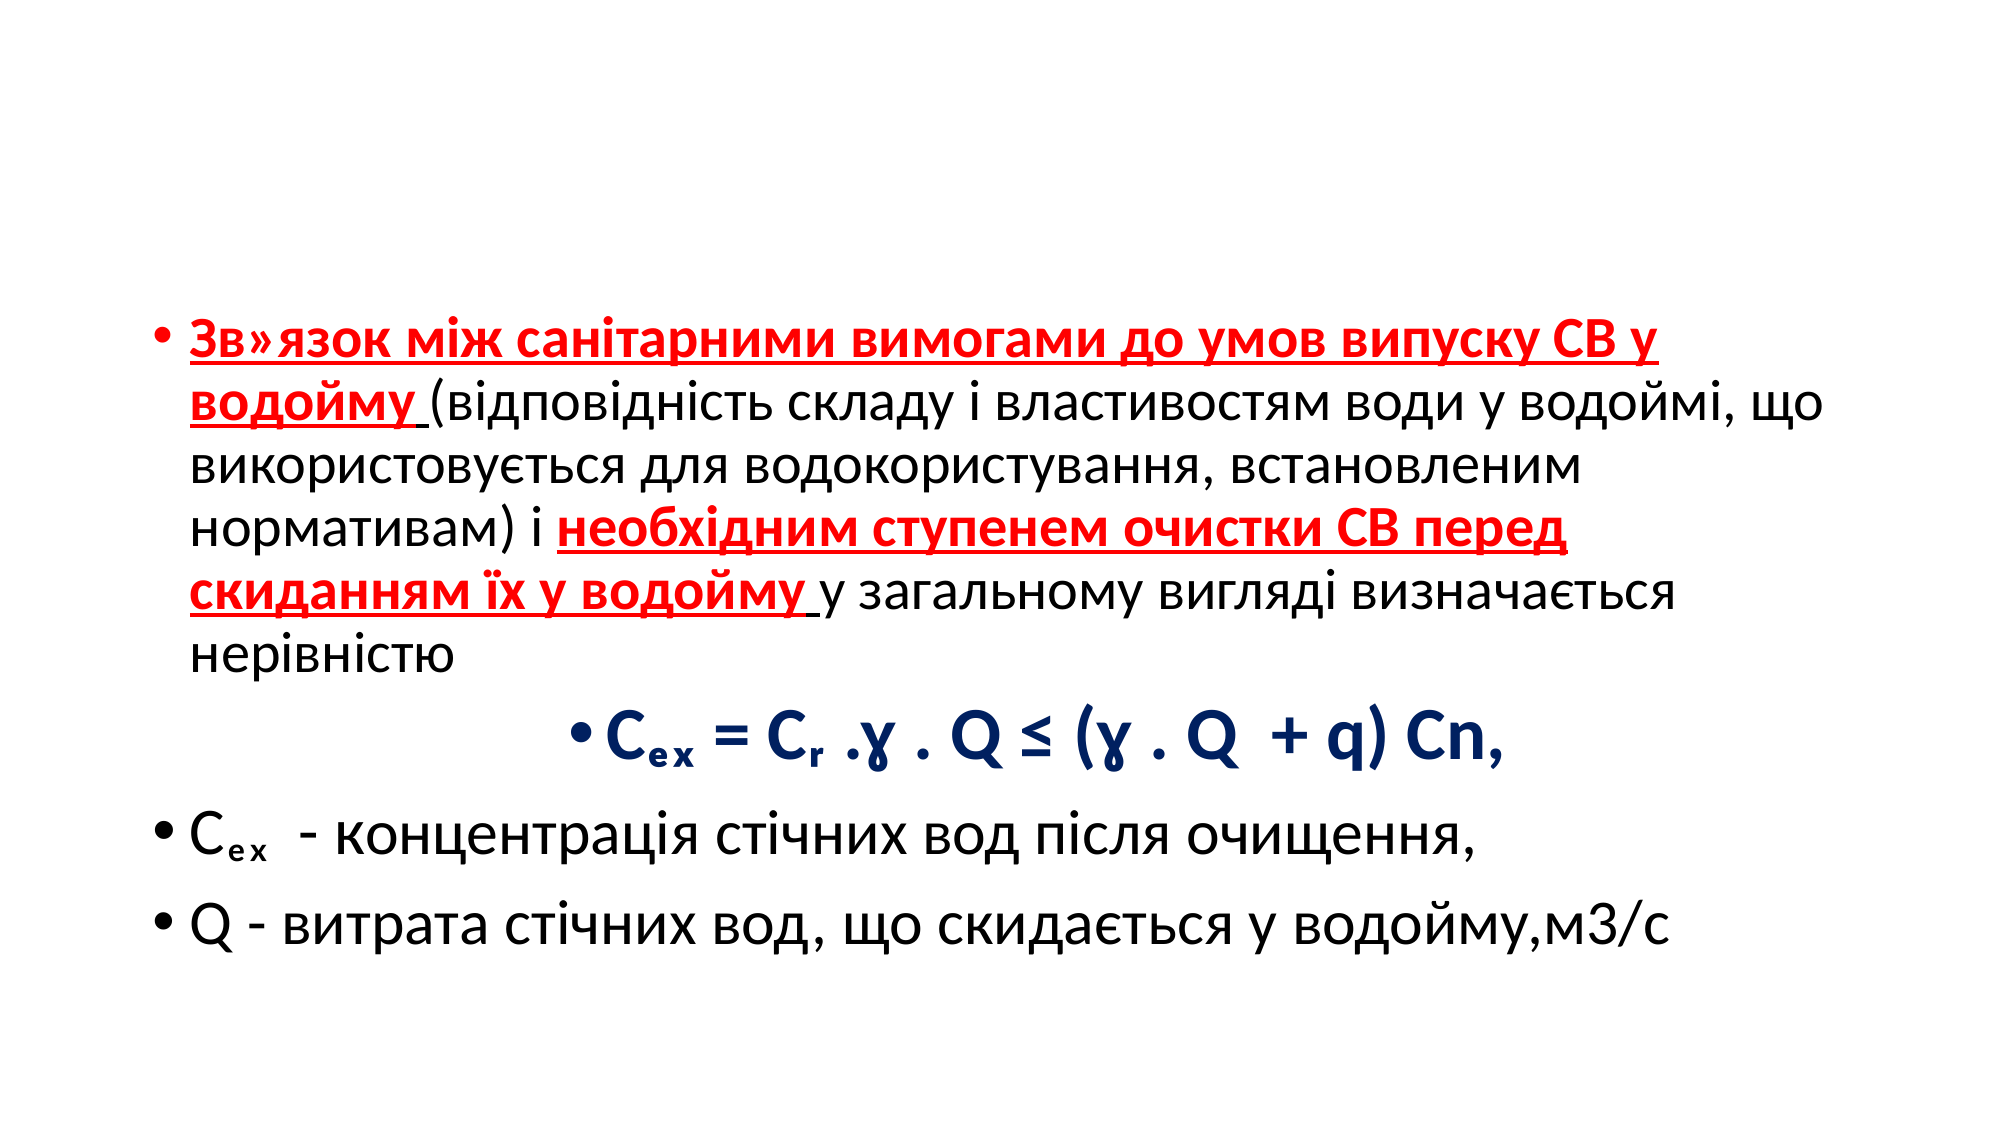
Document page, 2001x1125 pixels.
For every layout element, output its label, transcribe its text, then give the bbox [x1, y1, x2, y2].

list Зв»язок між санітарними вимогами до умов випуску СВ у водойму (відповідність складу і властивостям води у водоймі, що використовується для водокористування, встановленим нормативам) і необхідним ступенем очистки СВ перед скиданням їх у водойму у загальному вигляді визначається нерівністю Сₑₓ = Сᵣ .ɣ . Q ≤ (ɣ . Q + q) Cn, Сₑₓ - концентрація стічних вод після очищення, Q - витрата стічних вод, що скидається у водойму,м3/с [137, 299, 1863, 1014]
